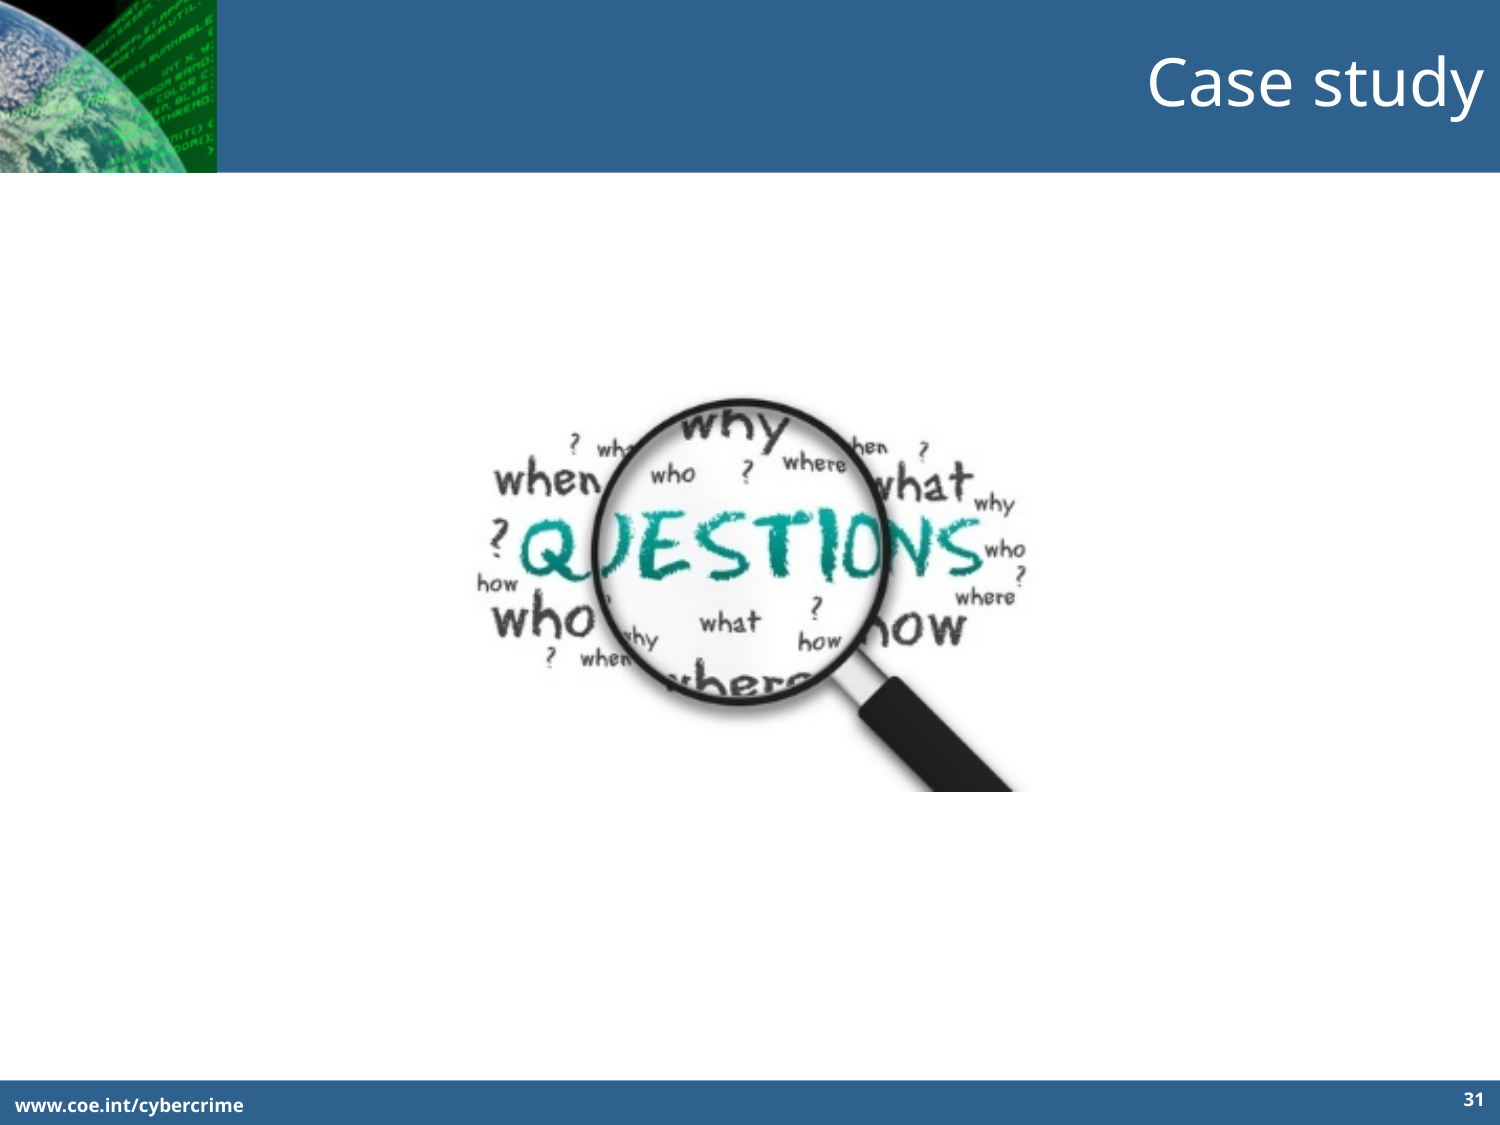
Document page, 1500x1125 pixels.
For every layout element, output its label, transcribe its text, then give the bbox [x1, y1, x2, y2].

slide_number 31 [1162, 1080, 1500, 1125]
list Case study [461, 0, 1500, 170]
picture [443, 332, 1057, 793]
picture [0, 0, 217, 173]
